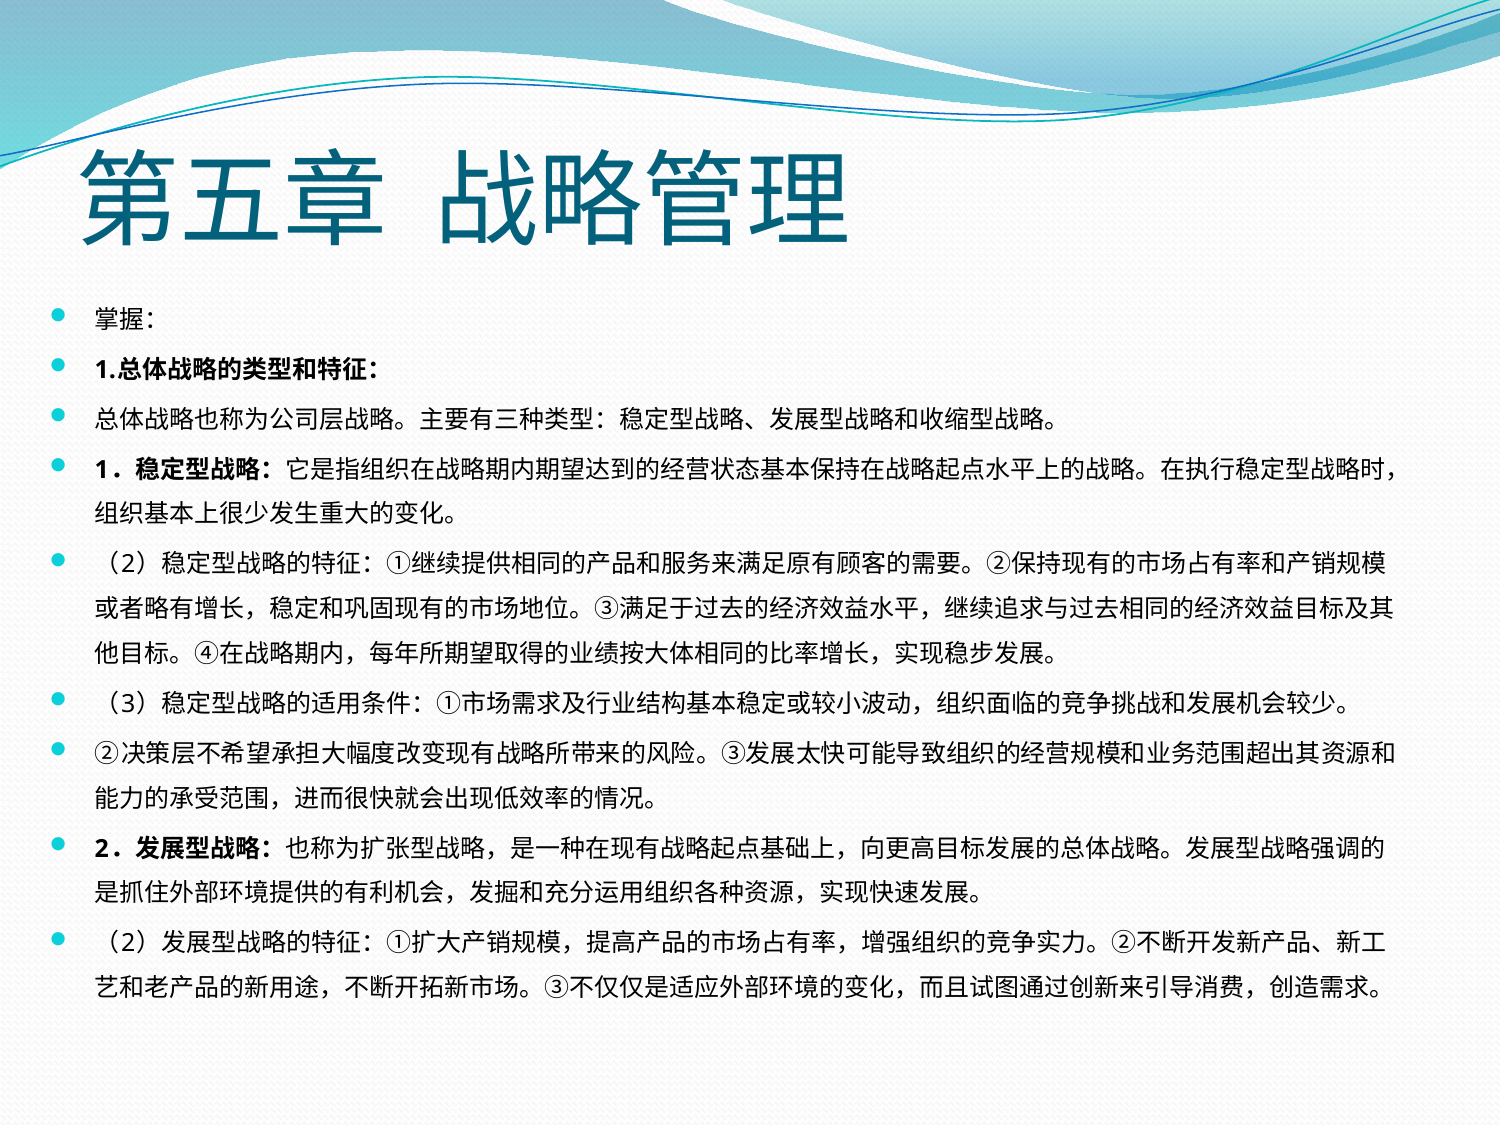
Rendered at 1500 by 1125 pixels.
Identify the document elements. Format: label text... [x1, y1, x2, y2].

title 第五章 战略管理 [75, 70, 1425, 258]
list 掌握： 1.总体战略的类型和特征： 总体战略也称为公司层战略。主要有三种类型：稳定型战略、发展型战略和收缩型战略。 1．稳定型战略：它是指组织在战略期内期望达到的经营状态基本保持在战略起点水平上的战略。在执行稳定型战略时，组织基本上很少发生重大的变化。 （2）稳定型战略的特征：①继续提供相同的产品和服务来满足原有顾客的需要。②保持现有的市场占有率和产销规模或者略有增长，稳定和巩固现有的市场地位。③满足于过去的经济效益水平，继续追求与过去相同的经济效益目标及其他目标。④在战略期内，每年所期望取得的业绩按大体相同的比率增长，实现稳步发展。 （3）稳定型战略的适用条件：①市场需求及行业结构基本稳定或较小波动，组织面临的竞争挑战和发展机会较少。 ②决策层不希望承担大幅度改变现有战略所带来的风险。③发展太快可能导致组织的经营规模和业务范围超出其资源和能力的承受范围，进而很快就会出现低效率的情况。 2．发展型战略：也称为扩张型战略，是一种在现有战略起点基础上，向更高目标发展的总体战略。发展型战略强调的是抓住外部环境提供的有利机会，发掘和充分运用组织各种资源，实现快速发展。 （2）发展型战略的特征：①扩大产销规模，提高产品的市场占有率，增强组织的竞争实力。②不断开发新产品、新工艺和老产品的新用途，不断开拓新市场。③不仅仅是适应外部环境的变化，而且试图通过创新来引导消费，创造需求。 [34, 281, 1425, 1038]
